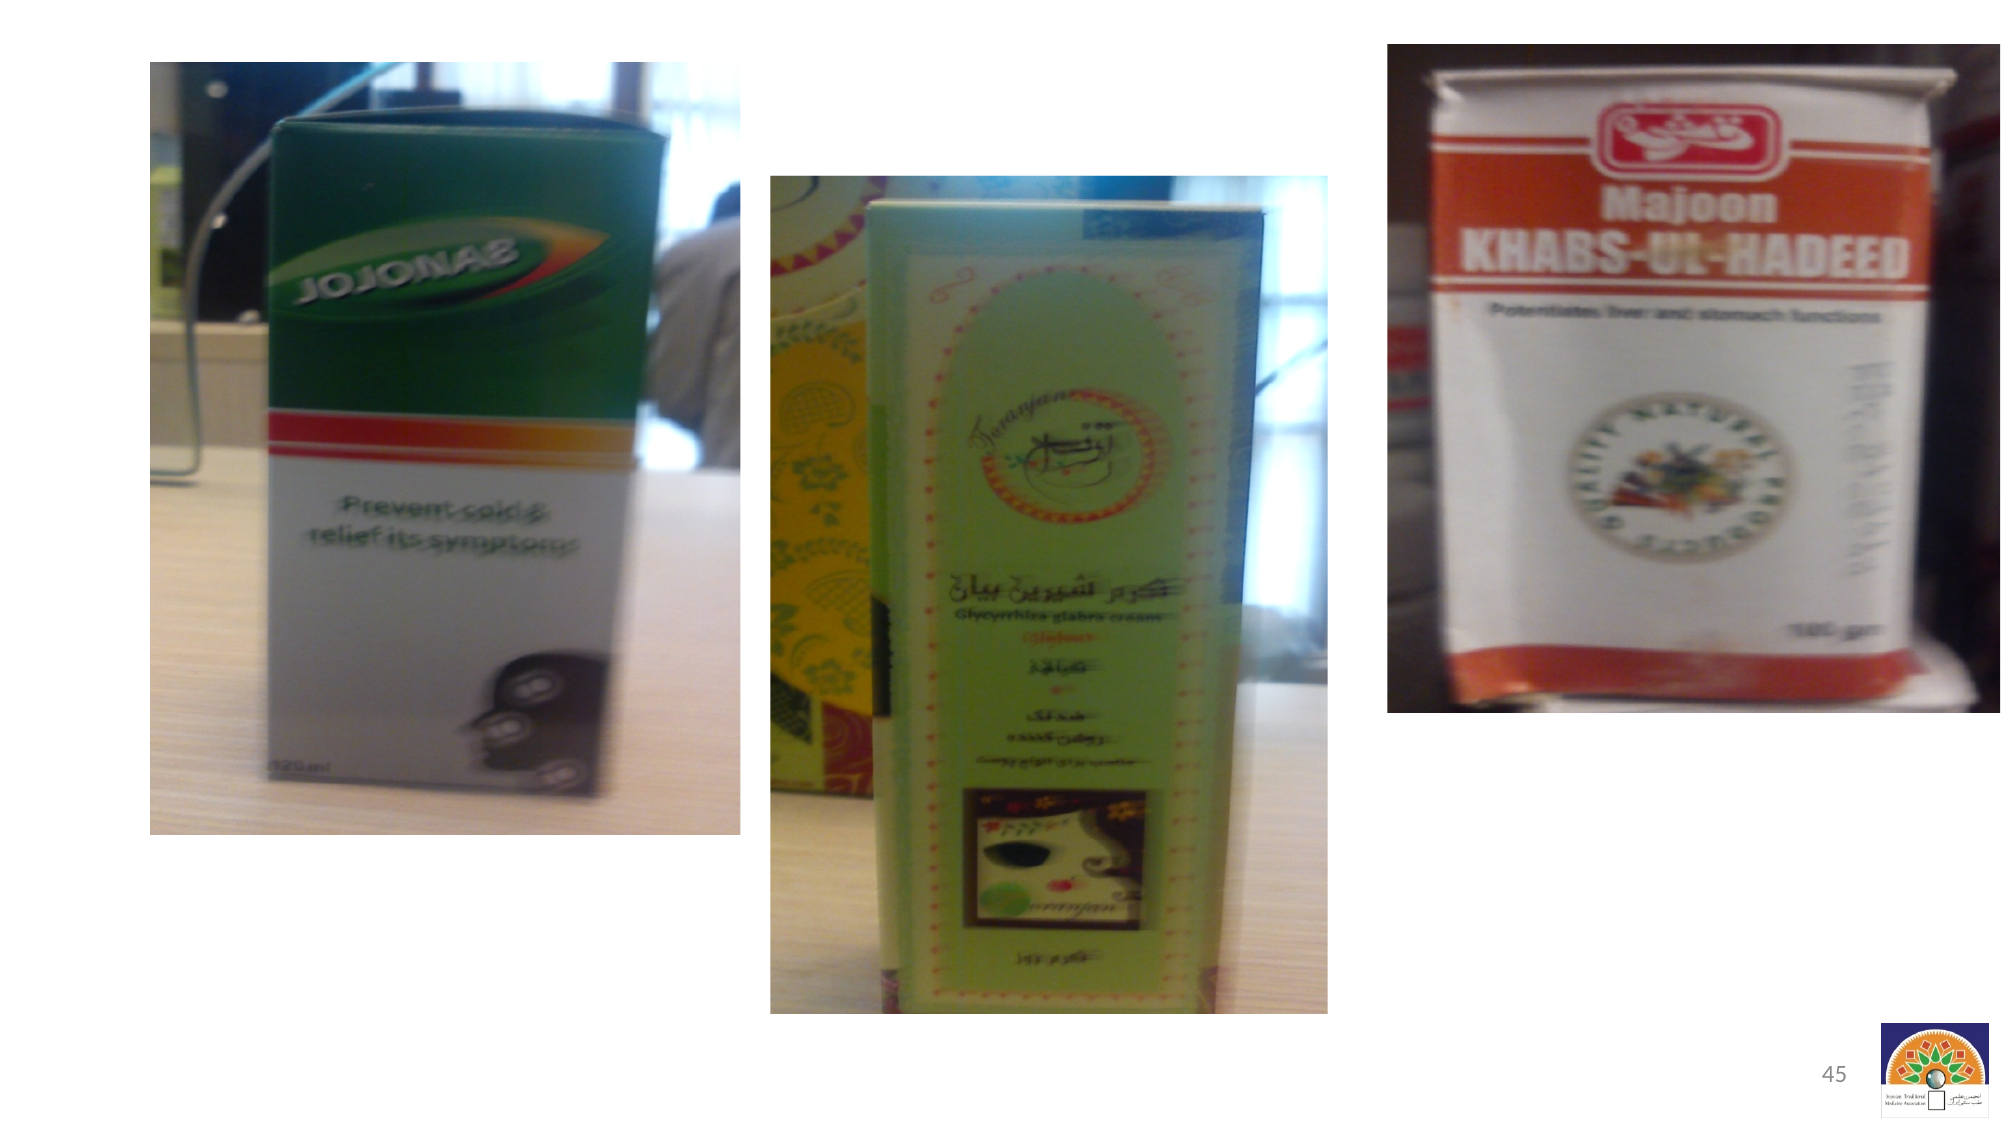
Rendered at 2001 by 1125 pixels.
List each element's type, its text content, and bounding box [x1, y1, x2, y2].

picture [59, 44, 2001, 1014]
slide_number 45 [1412, 1042, 1863, 1103]
picture [1881, 1023, 1990, 1118]
